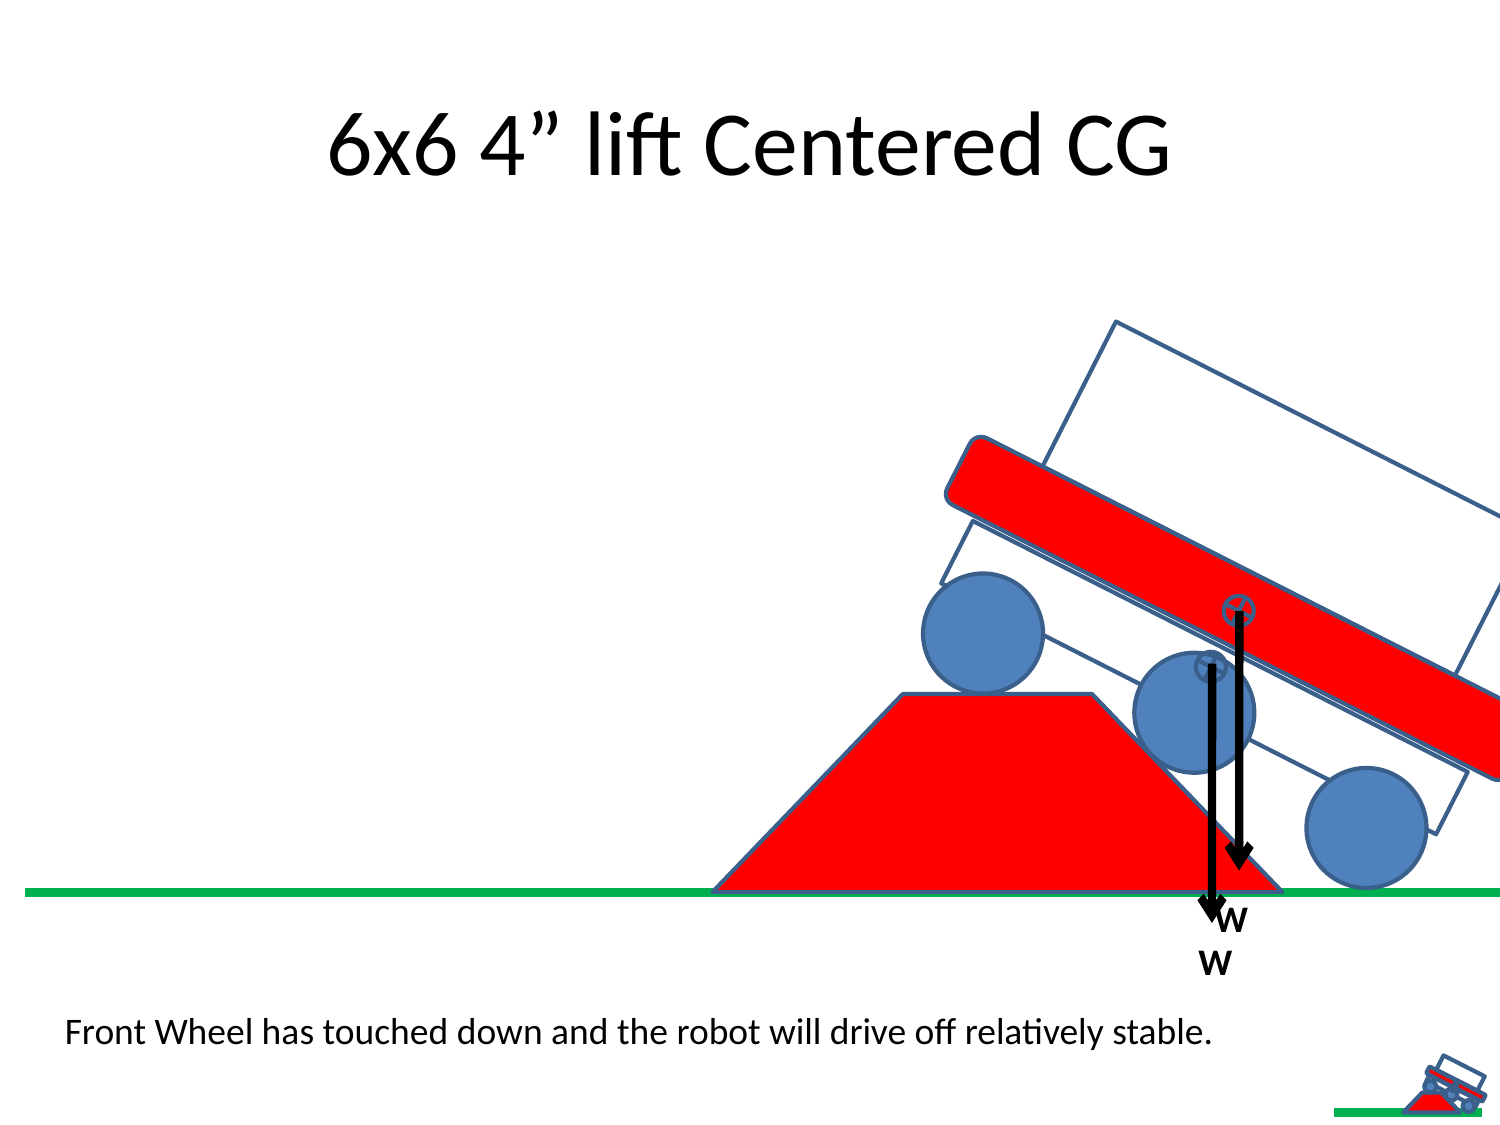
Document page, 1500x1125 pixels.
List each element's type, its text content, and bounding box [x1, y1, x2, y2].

title 6x6 4” lift Centered CG [75, 45, 1425, 233]
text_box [1187, 610, 1276, 972]
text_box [1171, 663, 1260, 1015]
text_box Front Wheel has touched down and the robot will drive off relatively stable. [50, 999, 1500, 1060]
text_box [710, 691, 1166, 891]
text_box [1334, 1063, 1488, 1113]
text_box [924, 408, 1500, 808]
